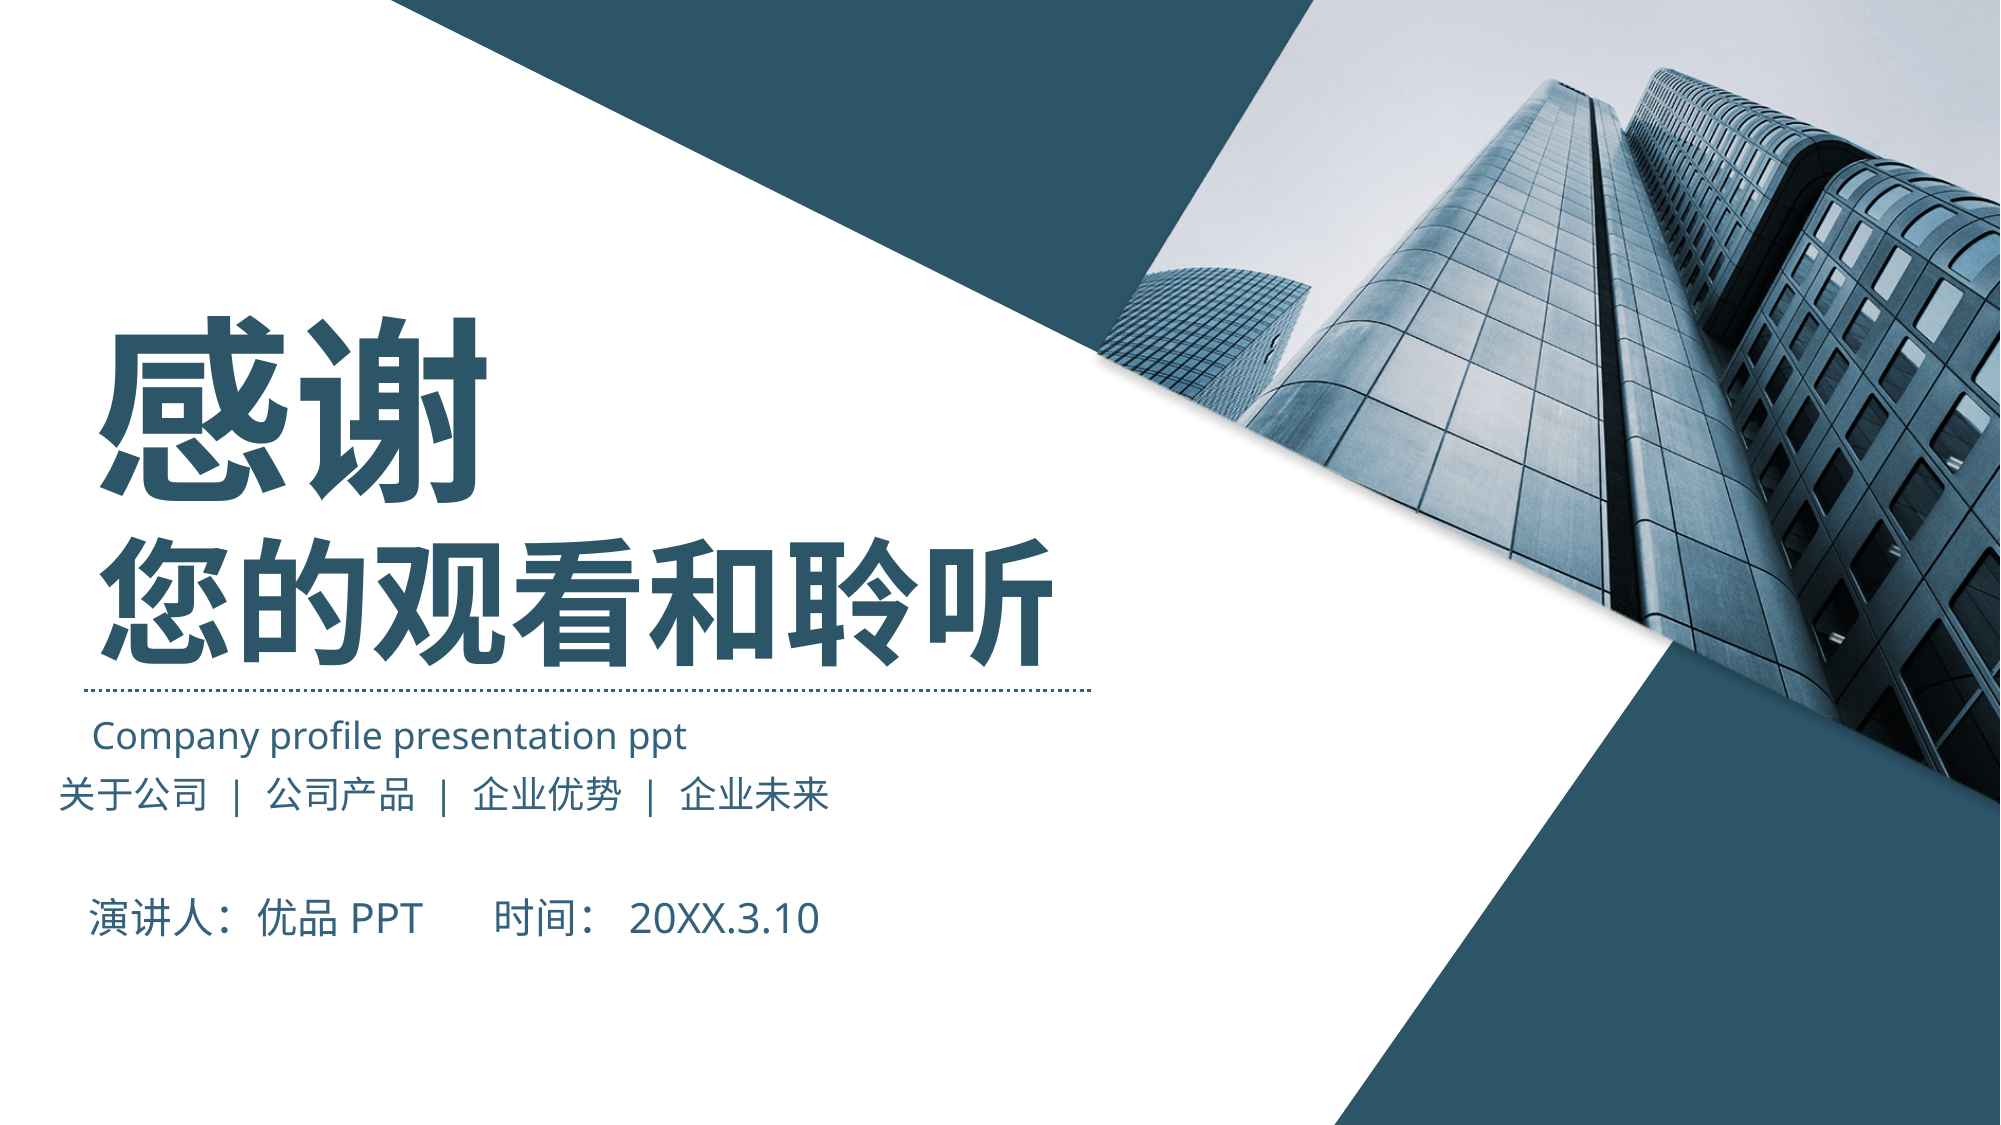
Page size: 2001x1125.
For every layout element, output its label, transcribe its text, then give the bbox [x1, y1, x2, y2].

text_box 演讲人：优品PPT [74, 884, 438, 950]
text_box [388, 0, 1089, 349]
picture [1093, 0, 2000, 825]
text_box 关于公司 | 公司产品 | 企业优势 | 企业未来 [44, 764, 845, 824]
text_box 您的观看和聆听 [81, 509, 1075, 690]
text_box Company profile presentation ppt [76, 704, 812, 765]
text_box 时间：20XX.3.10 [479, 884, 836, 949]
text_box 感谢 [79, 279, 509, 535]
text_box [1333, 846, 2000, 1125]
